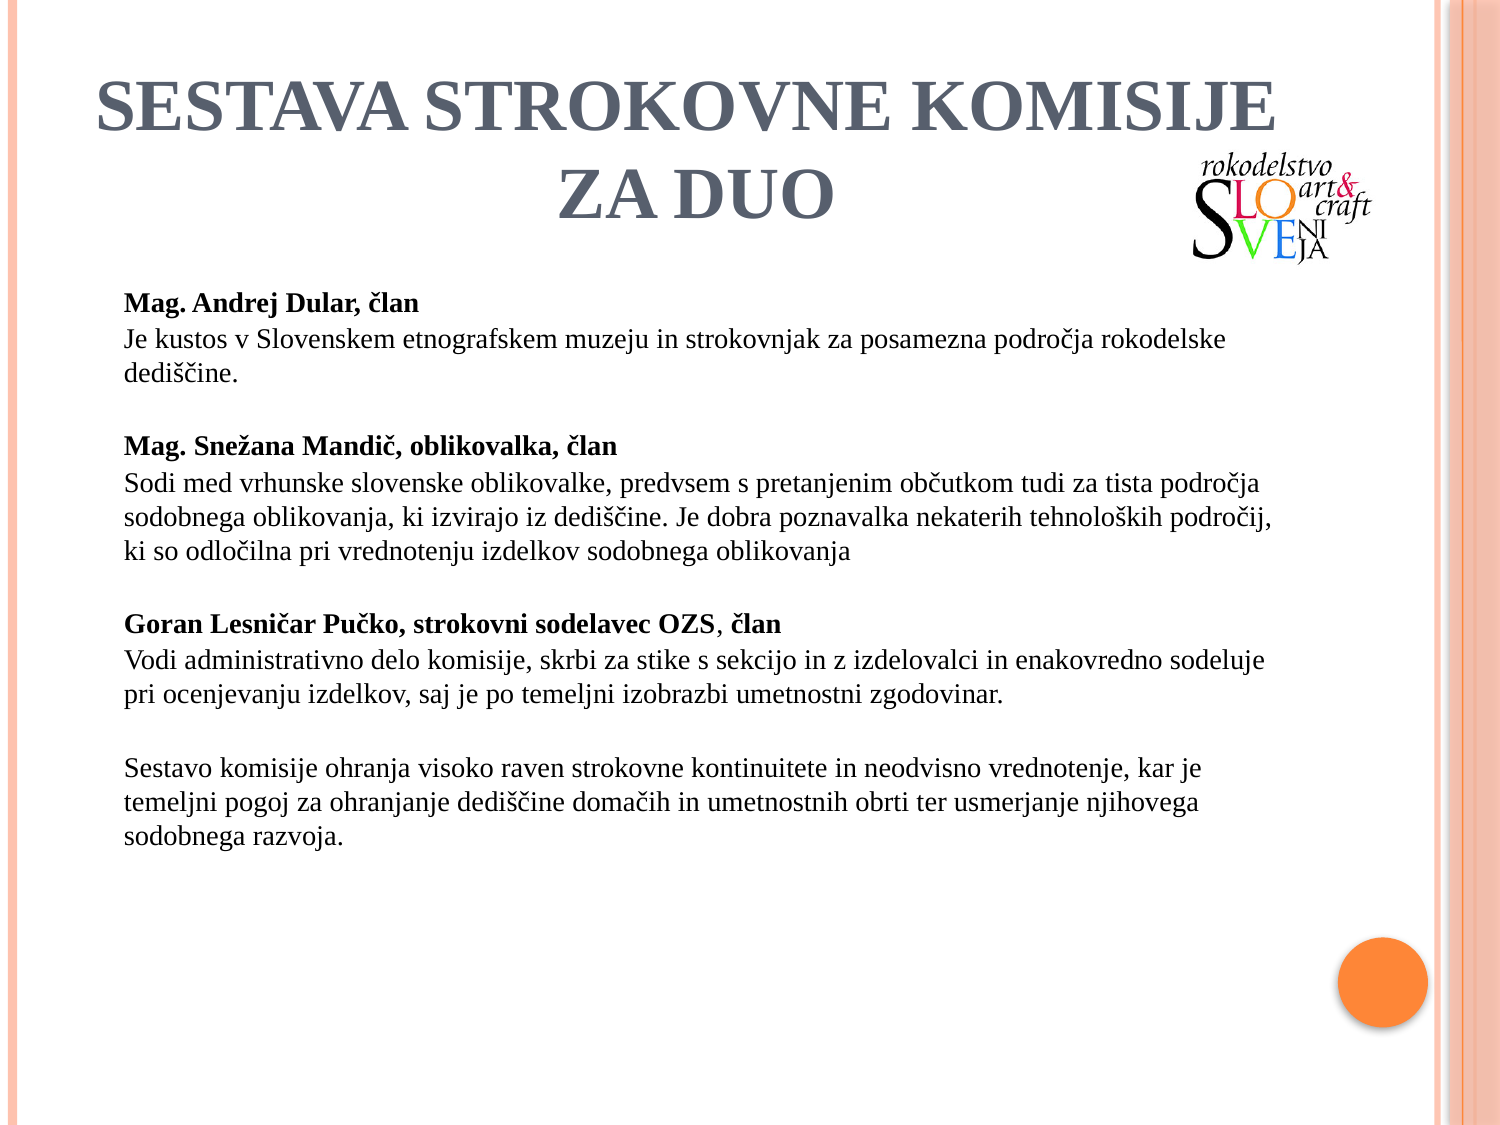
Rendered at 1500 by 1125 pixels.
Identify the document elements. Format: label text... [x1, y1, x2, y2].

picture [1174, 136, 1388, 278]
list Mag. Andrej Dular, član Je kustos v Slovenskem etnografskem muzeju in strokovnjak za posamezna področja rokodelske dediščine. Mag. Snežana Mandič, oblikovalka, član Sodi med vrhunske slovenske oblikovalke, predvsem s pretanjenim občutkom tudi za tista področja sodobnega oblikovanja, ki izvirajo iz dediščine. Je dobra poznavalka nekaterih tehnoloških področij, ki so odločilna pri vrednotenju izdelkov sodobnega oblikovanja Goran Lesničar Pučko, strokovni sodelavec OZS, član Vodi administrativno delo komisije, skrbi za stike s sekcijo in z izdelovalci in enakovredno sodeluje pri ocenjevanju izdelkov, saj je po temeljni izobrazbi umetnostni zgodovinar. Sestavo komisije ohranja visoko raven strokovne kontinuitete in neodvisno vrednotenje, kar je temeljni pogoj za ohranjanje dediščine domačih in umetnostnih obrti ter usmerjanje njihovega sodobnega razvoja. [75, 262, 1300, 941]
title Sestava Strokovne komisije za DUO [75, 45, 1300, 262]
